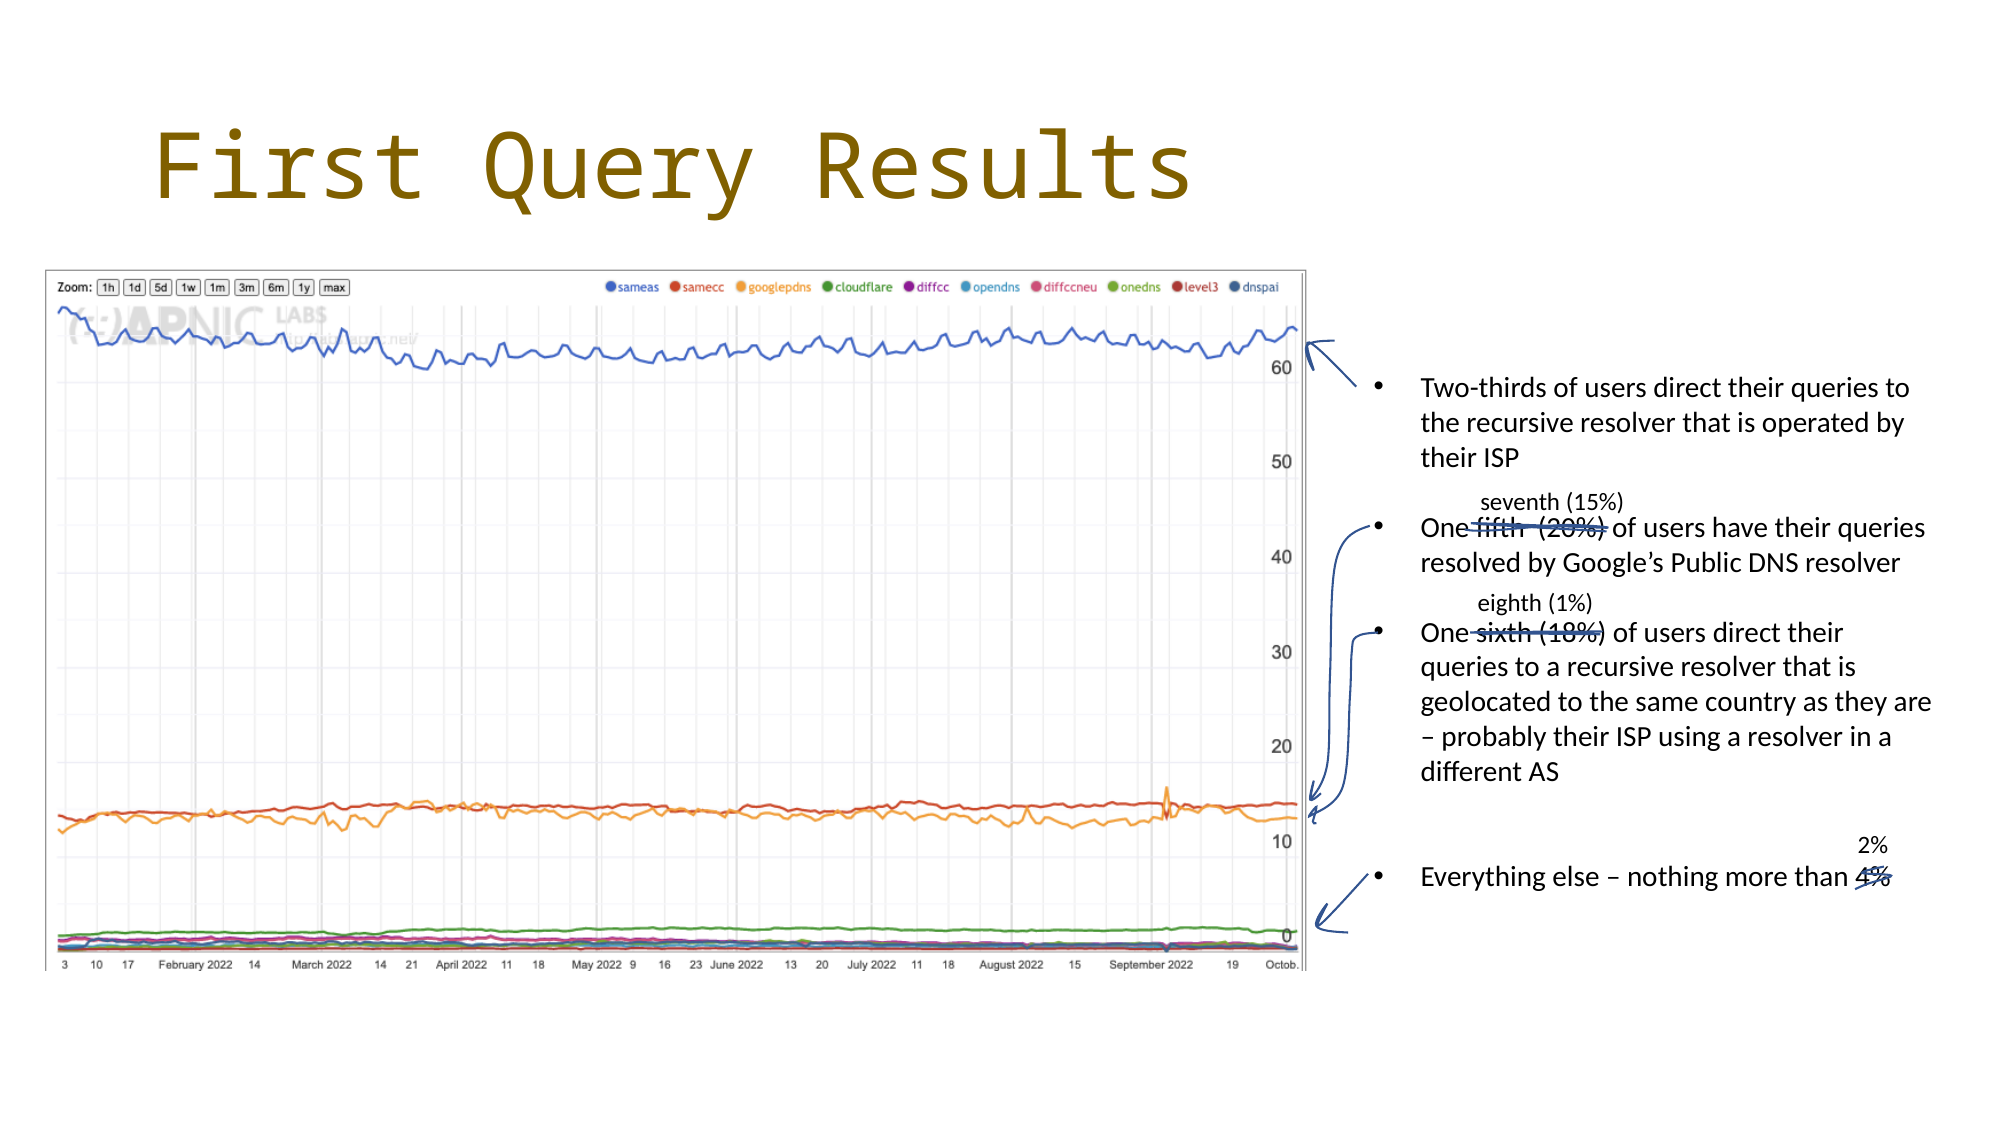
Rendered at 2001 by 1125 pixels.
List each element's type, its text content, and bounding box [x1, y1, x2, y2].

title First Query Results [137, 59, 1863, 278]
text_box seventh (15%) [1465, 477, 1640, 523]
text_box eighth (1%) [1462, 578, 1609, 624]
text_box [1319, 631, 1379, 816]
text_box [1319, 873, 1369, 934]
text_box Two-thirds of users direct their queries to the recursive resolver that is operated by their ISP One fifth (20%) of users have their queries resolved by Google’s Public DNS resolver One sixth (18%) of users direct their queries to a recursive resolver that is geolocated to the same country as they are – probably their ISP using a resolver in a different AS Everything else – nothing more than 4% [1359, 360, 1948, 900]
text_box [1464, 523, 1609, 533]
text_box [1319, 339, 1358, 388]
text_box [1854, 866, 1893, 891]
text_box 2% [1842, 821, 1904, 866]
text_box [1470, 630, 1604, 636]
text_box [1319, 524, 1371, 797]
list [36, 256, 1319, 971]
